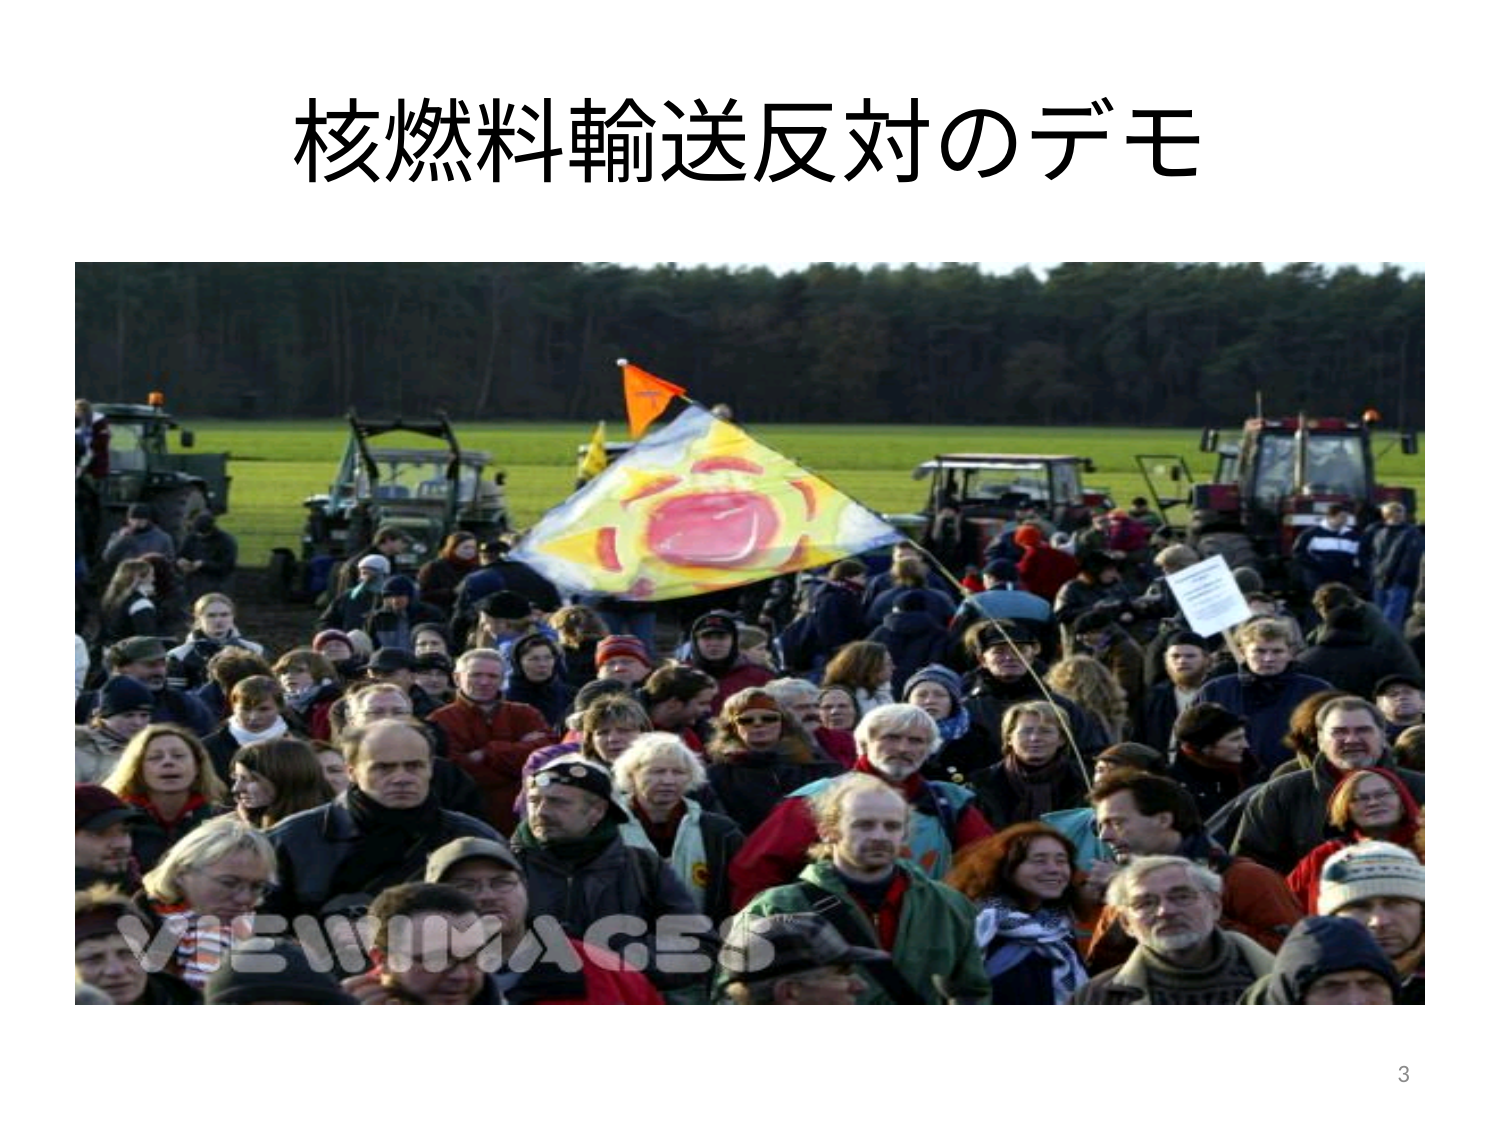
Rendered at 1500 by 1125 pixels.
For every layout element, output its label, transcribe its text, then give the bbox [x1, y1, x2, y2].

slide_number 3 [1074, 1042, 1425, 1103]
title 核燃料輸送反対のデモ [75, 45, 1425, 233]
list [74, 262, 1426, 1006]
